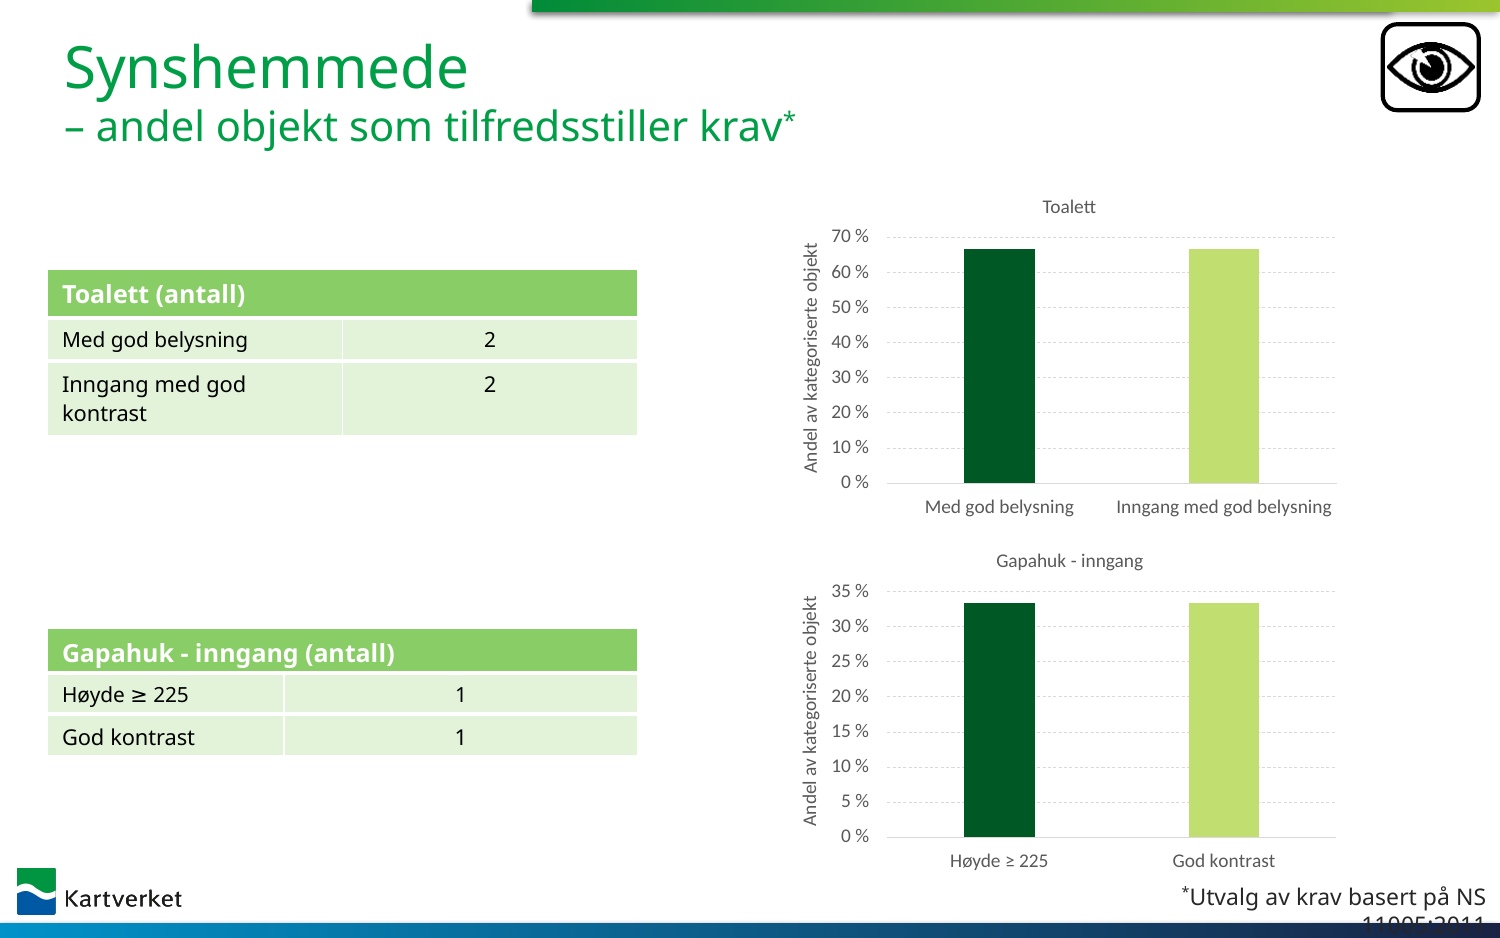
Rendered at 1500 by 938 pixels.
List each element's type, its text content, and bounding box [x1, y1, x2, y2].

table_cell Inngang med god kontrast [48, 363, 342, 435]
table_header Gapahuk - inngang (antall) [48, 629, 637, 671]
table_cell Med god belysning [48, 320, 342, 359]
table_cell Høyde ≥ 225 [48, 675, 283, 712]
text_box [1382, 24, 1480, 111]
table_cell 2 [343, 363, 637, 435]
text_box Synshemmede – andel objekt som tilfredsstiller krav* [49, 24, 1431, 158]
picture [791, 187, 1348, 526]
table_cell God kontrast [48, 716, 283, 755]
table_cell 1 [285, 675, 637, 712]
table_header Toalett (antall) [48, 270, 637, 316]
text_box *Utvalg av krav basert på NS 11005:2011 [1068, 873, 1500, 938]
picture [791, 541, 1348, 880]
table_cell 1 [285, 716, 637, 755]
table_cell 2 [343, 320, 637, 359]
